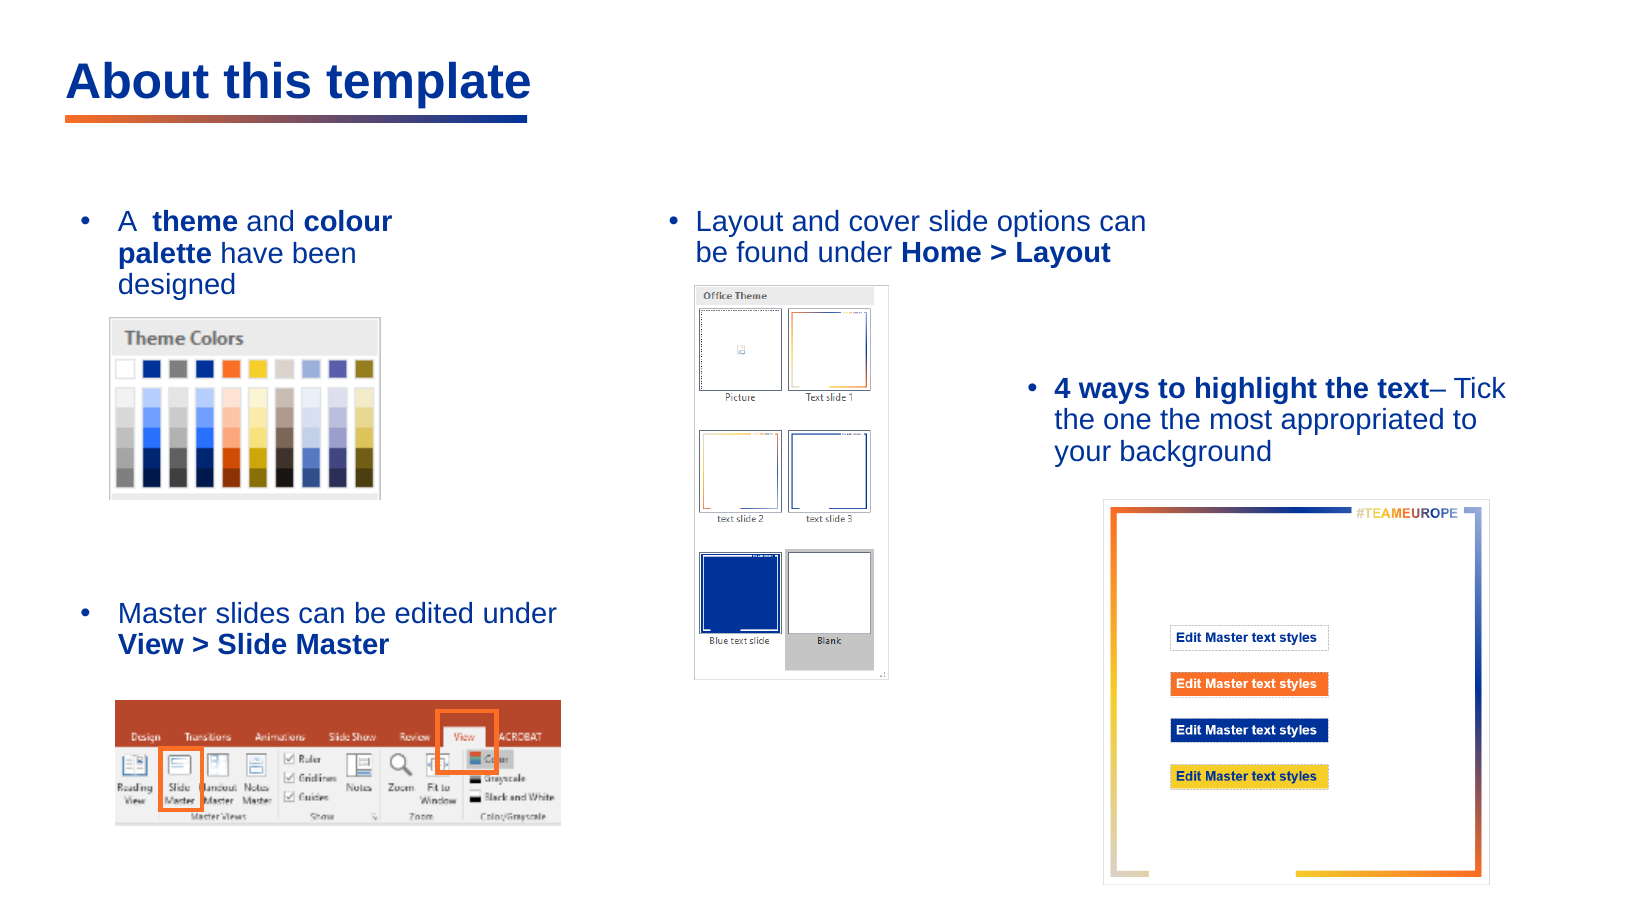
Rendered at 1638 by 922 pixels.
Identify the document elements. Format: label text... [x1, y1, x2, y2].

text_box [64, 114, 528, 124]
text_box 4 ways to highlight the text– Tick the one the most appropriated to your background [1012, 365, 1531, 540]
picture [109, 317, 381, 500]
picture [694, 285, 889, 680]
text_box About this template [50, 48, 712, 116]
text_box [65, 591, 584, 911]
picture [1103, 499, 1490, 885]
text_box Layout and cover slide options can be found under Home > Layout [653, 199, 1172, 373]
text_box A theme and colour palette have been designed [65, 199, 424, 373]
